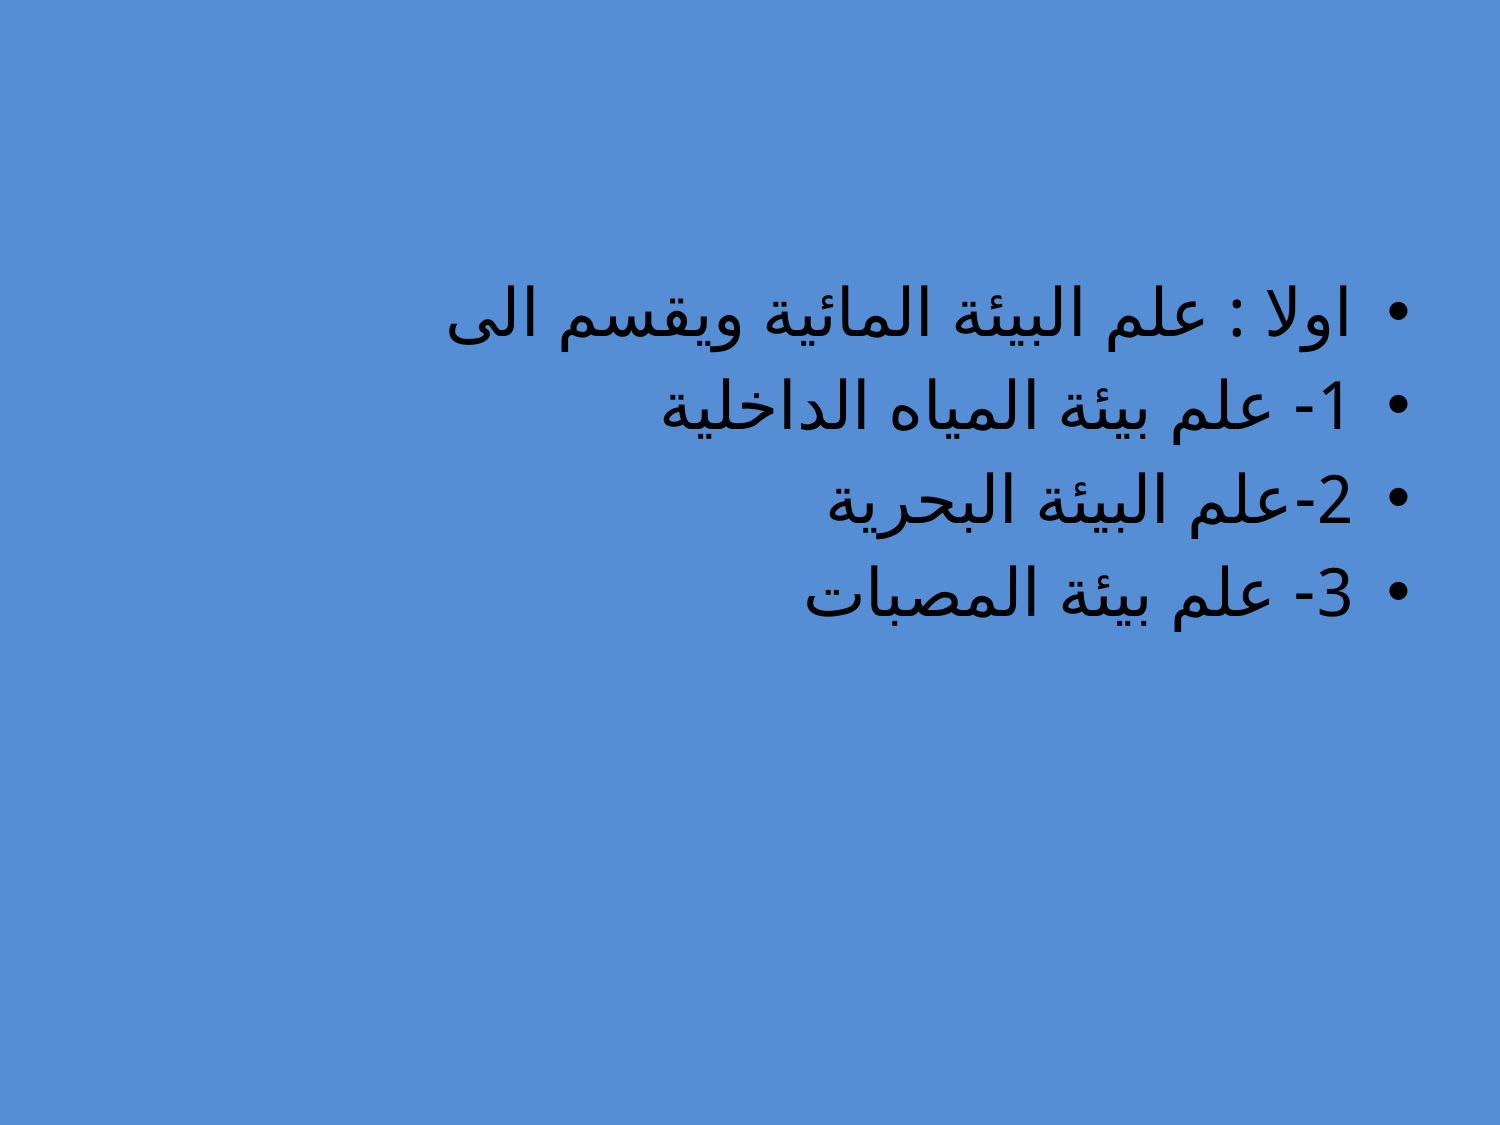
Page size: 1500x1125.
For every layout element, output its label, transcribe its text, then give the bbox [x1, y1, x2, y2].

list اولا : علم البيئة المائية ويقسم الى 1- علم بيئة المياه الداخلية 2-علم البيئة البحرية 3- علم بيئة المصبات [75, 262, 1425, 1005]
